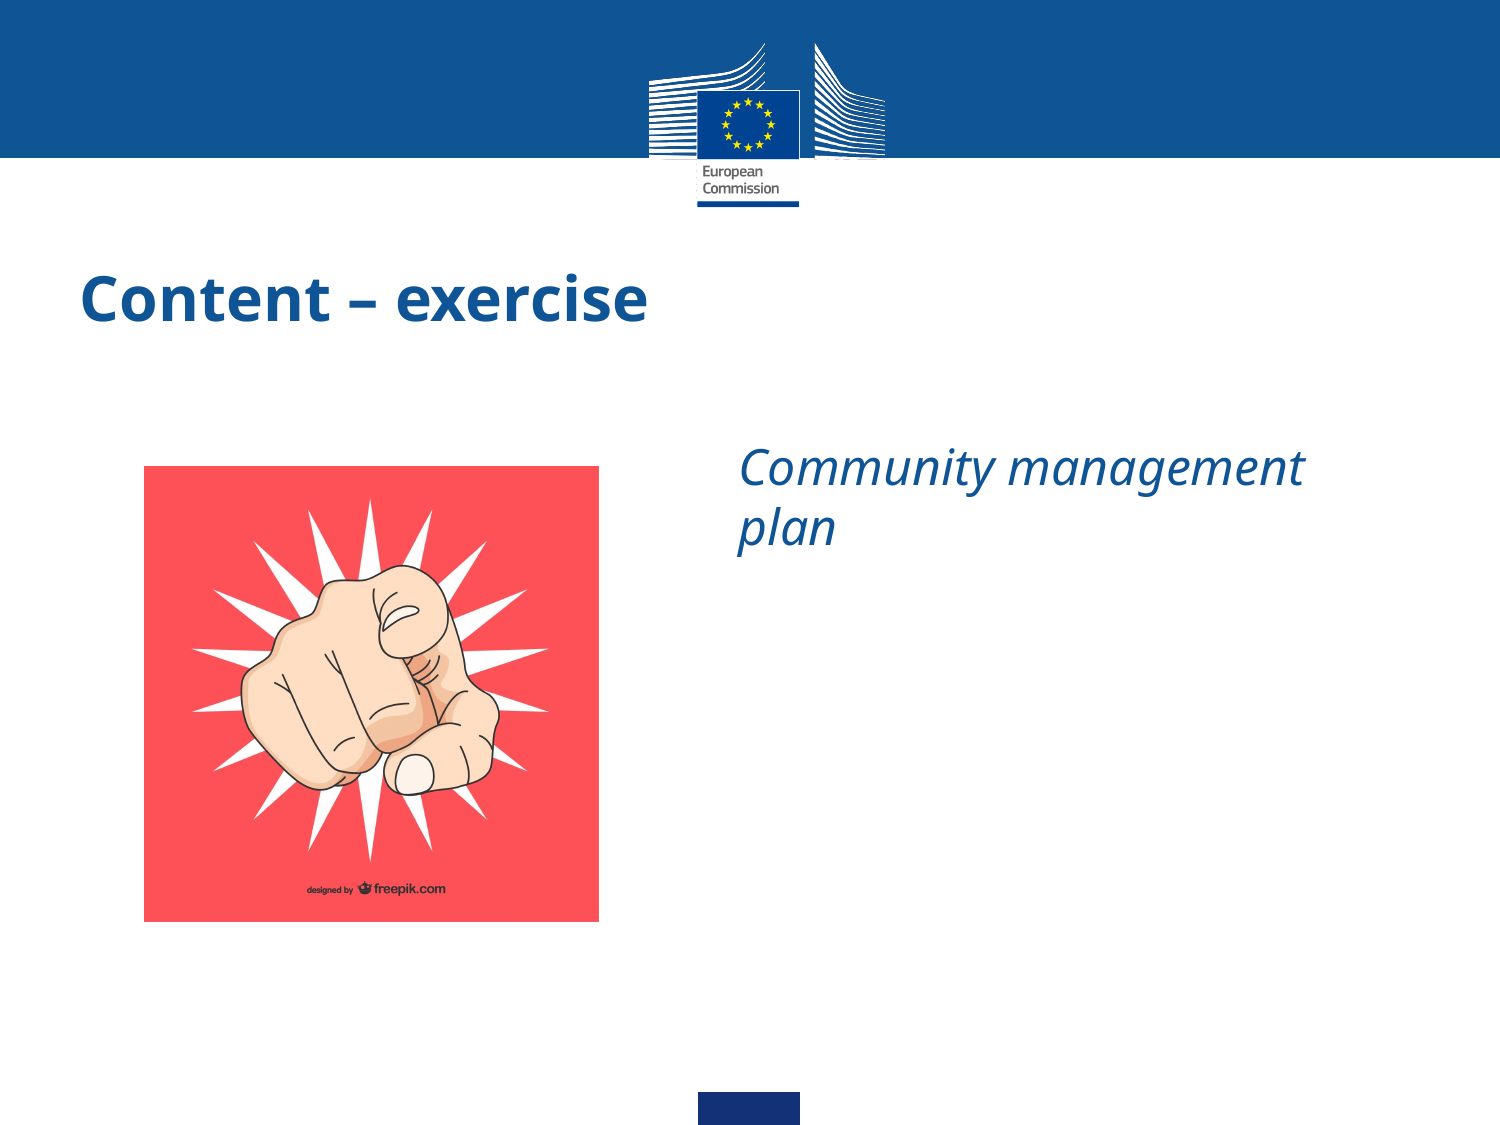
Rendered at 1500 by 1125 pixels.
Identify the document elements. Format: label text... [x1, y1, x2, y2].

picture [144, 466, 600, 922]
title Content – exercise [64, 219, 1415, 374]
list Community management plan [667, 357, 1426, 913]
picture [649, 42, 885, 208]
